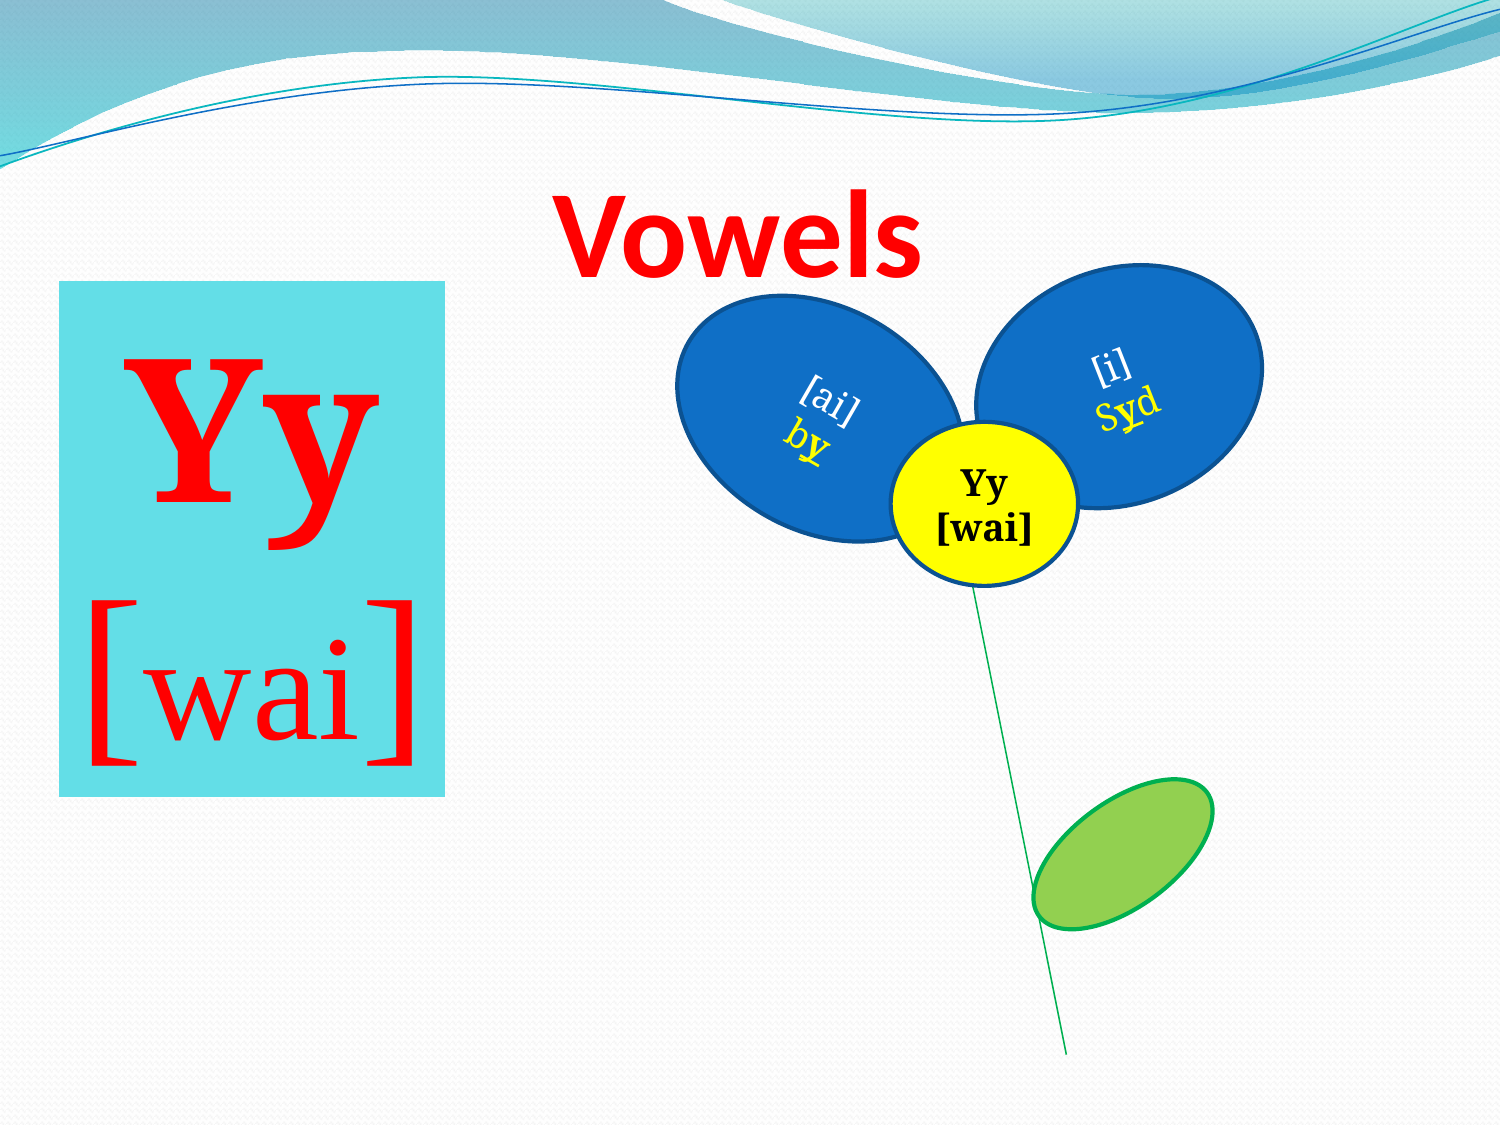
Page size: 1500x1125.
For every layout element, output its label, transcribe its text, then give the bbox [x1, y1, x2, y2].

title Vowels [75, 115, 1425, 303]
text_box [ai] by [675, 303, 962, 544]
text_box [i] Syd [974, 303, 1265, 511]
text_box Yy [wai] [888, 419, 1081, 588]
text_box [784, 773, 1255, 868]
table_header Yy [wai] [59, 281, 445, 797]
text_box [1031, 880, 1178, 932]
